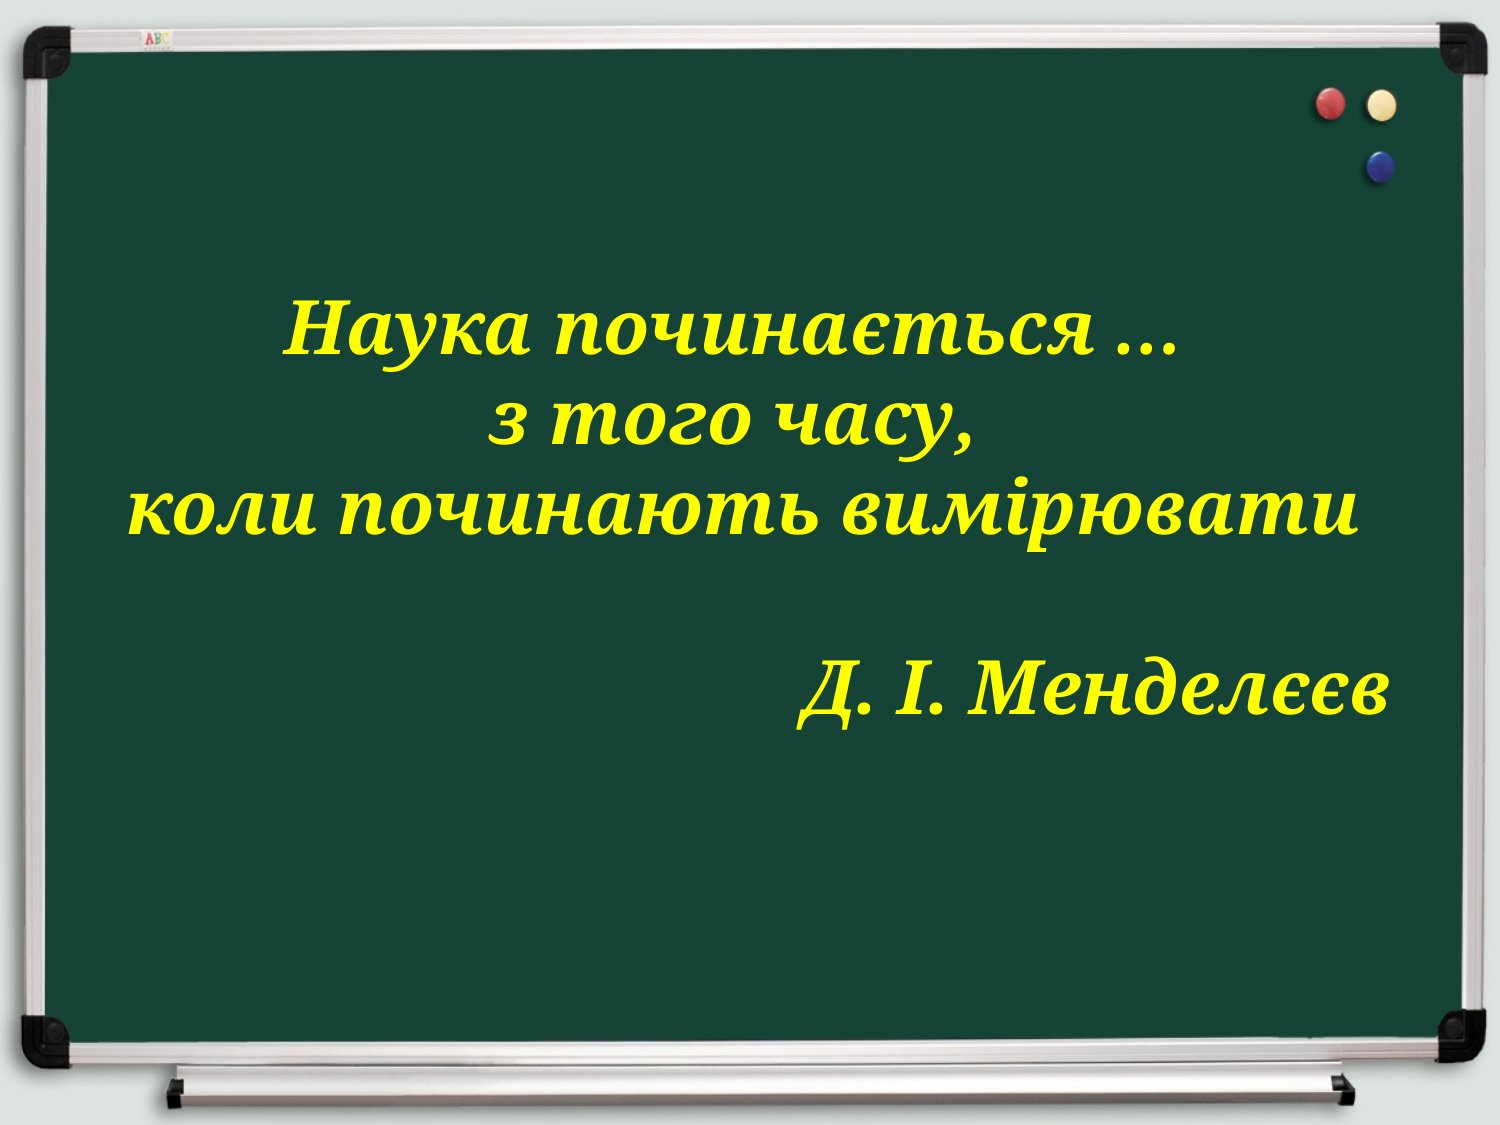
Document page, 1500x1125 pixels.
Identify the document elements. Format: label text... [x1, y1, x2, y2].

picture [0, 0, 1500, 1125]
text_box Наука починається … з того часу, коли починають вимірювати Д. І. Менделєєв [81, 272, 1407, 828]
